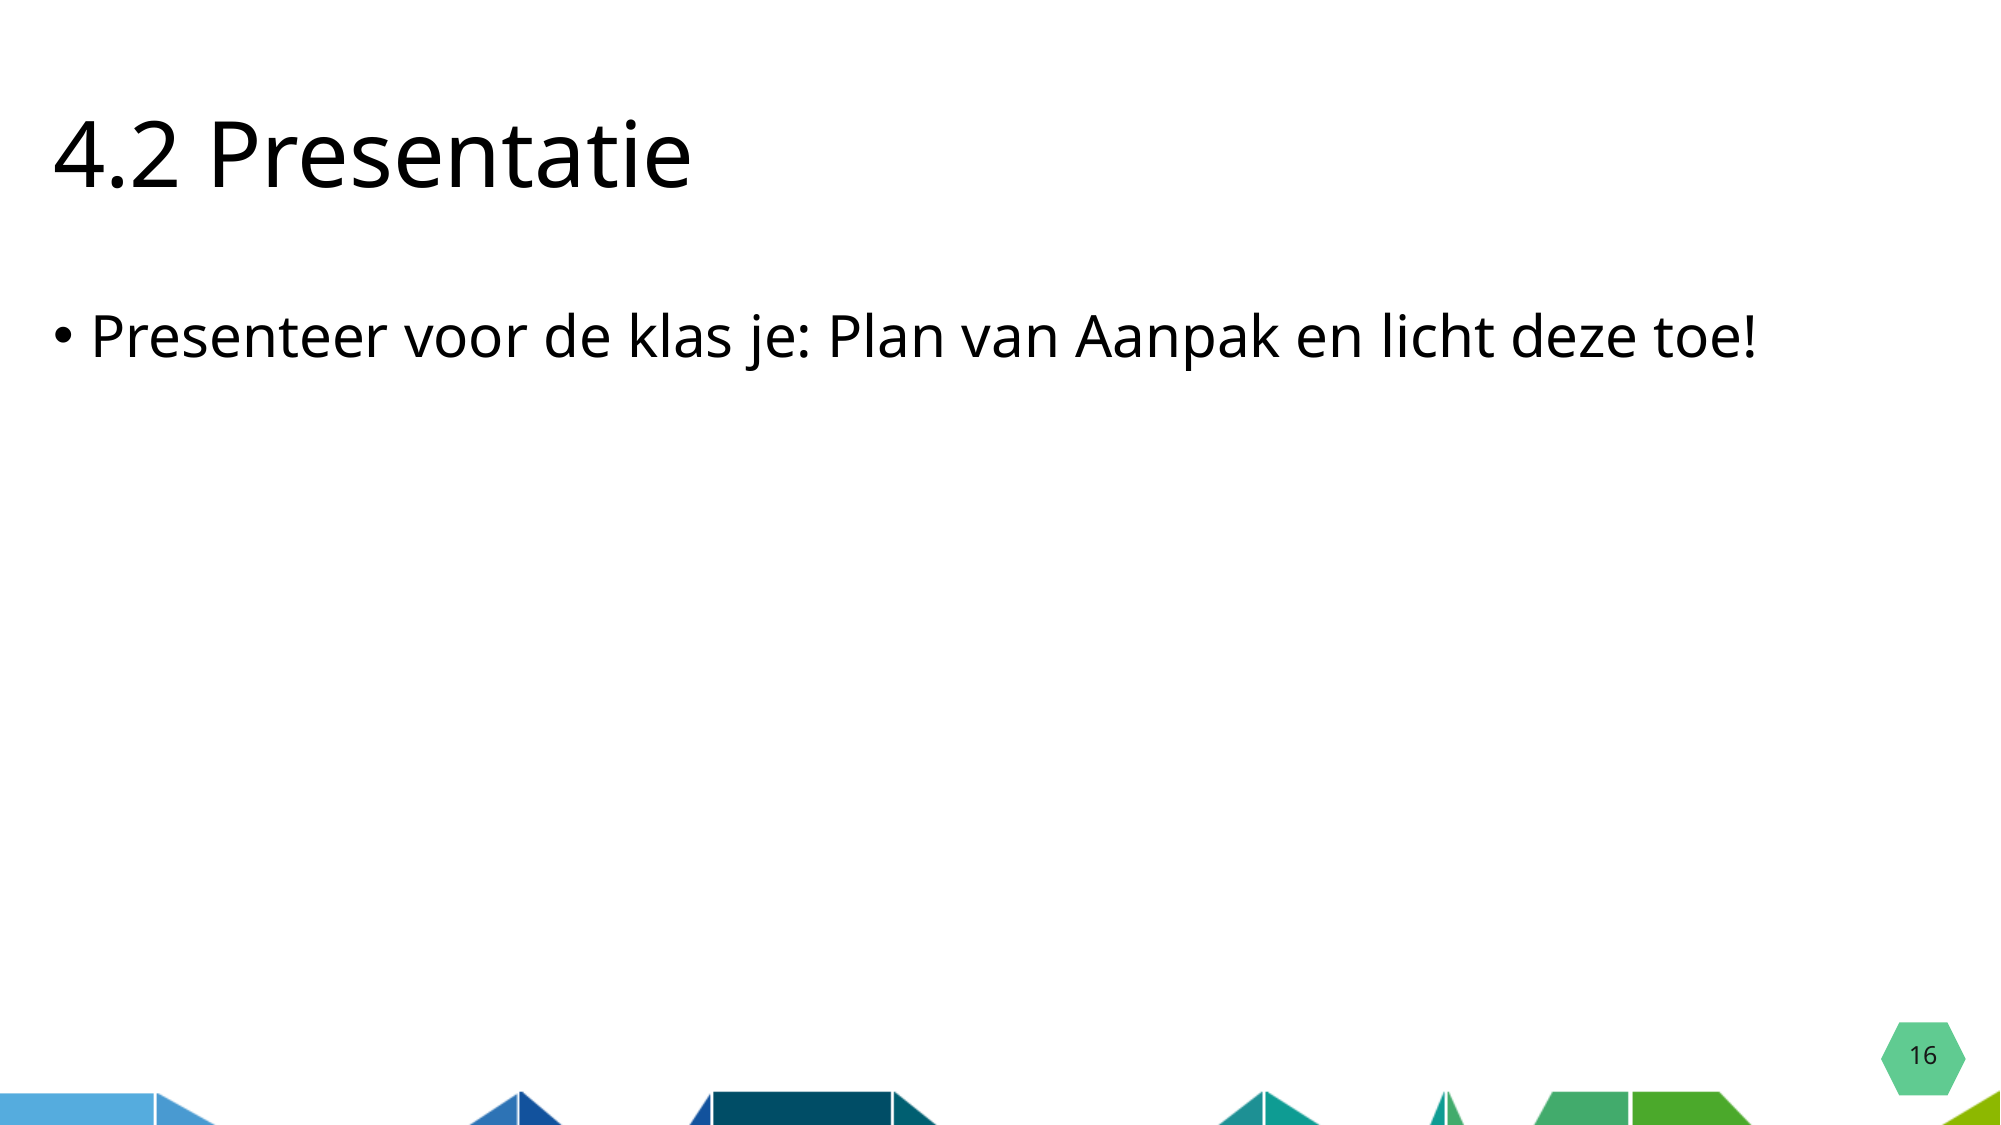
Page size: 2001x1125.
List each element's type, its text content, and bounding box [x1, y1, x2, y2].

slide_number 16 [1884, 1026, 1962, 1087]
title 4.2 Presentatie [38, 38, 1962, 278]
picture [0, 1086, 2000, 1125]
list Presenteer voor de klas je: Plan van Aanpak en licht deze toe! [38, 299, 1962, 1014]
